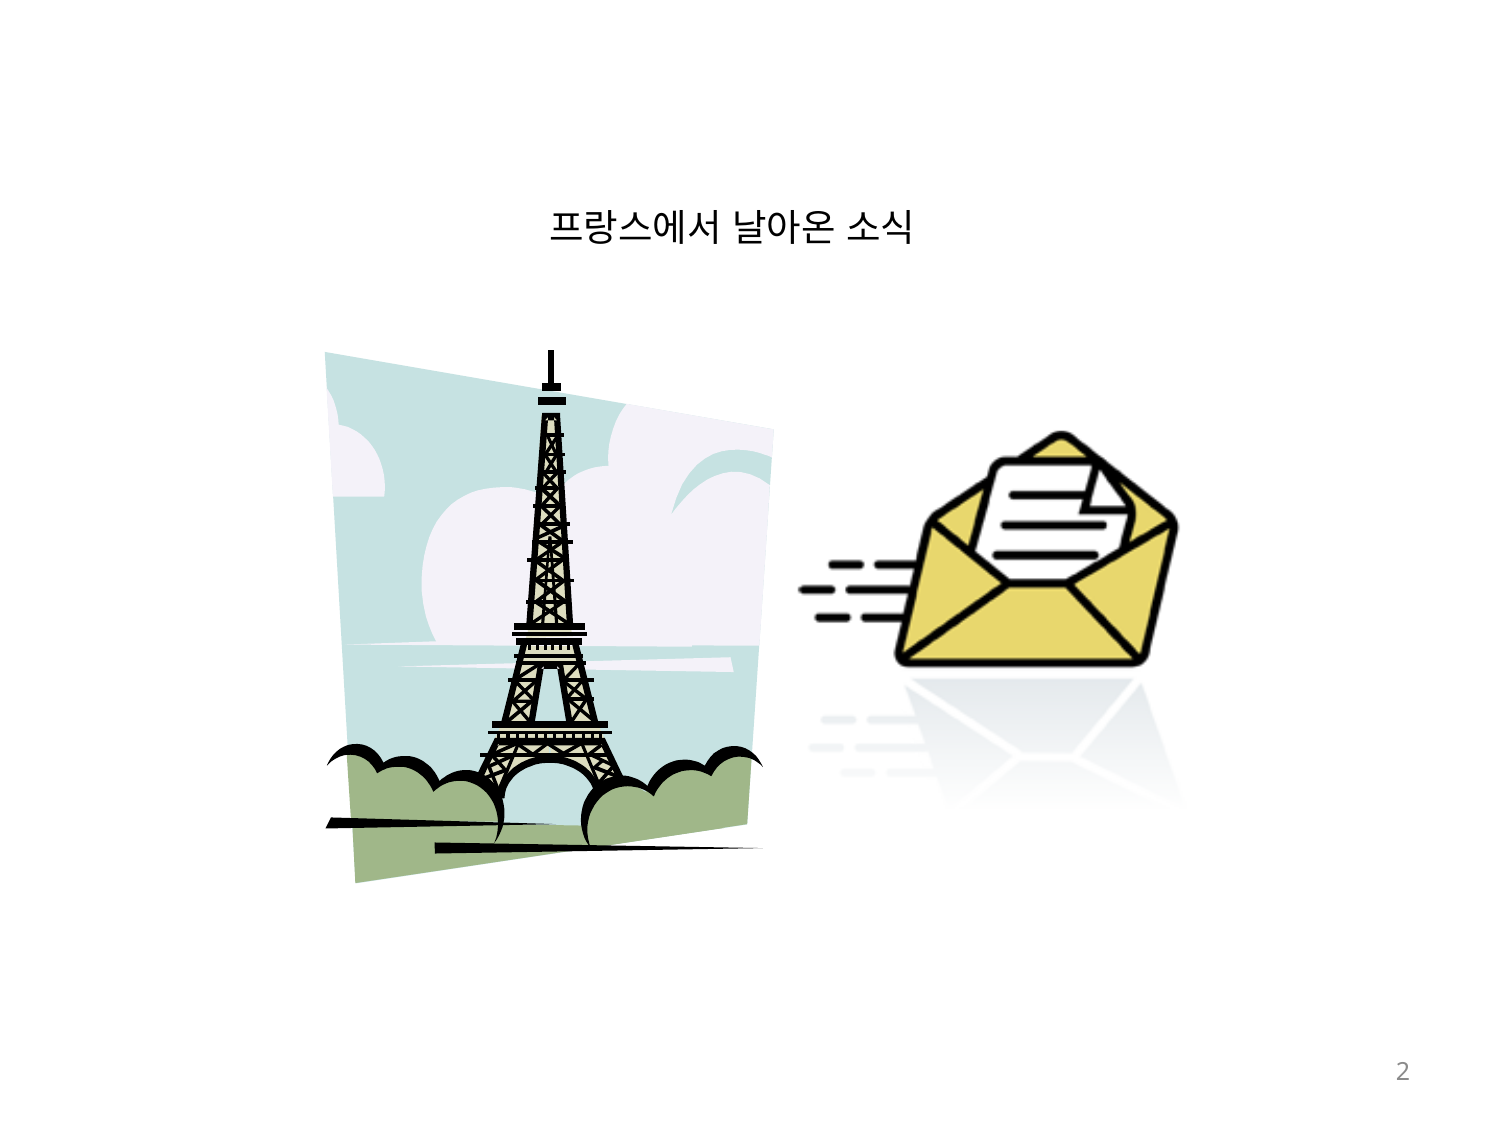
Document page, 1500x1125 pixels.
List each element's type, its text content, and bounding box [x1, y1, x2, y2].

text_box 프랑스에서 날아온 소식 [135, 196, 1329, 257]
slide_number 2 [1074, 1042, 1425, 1103]
picture [324, 349, 1224, 884]
